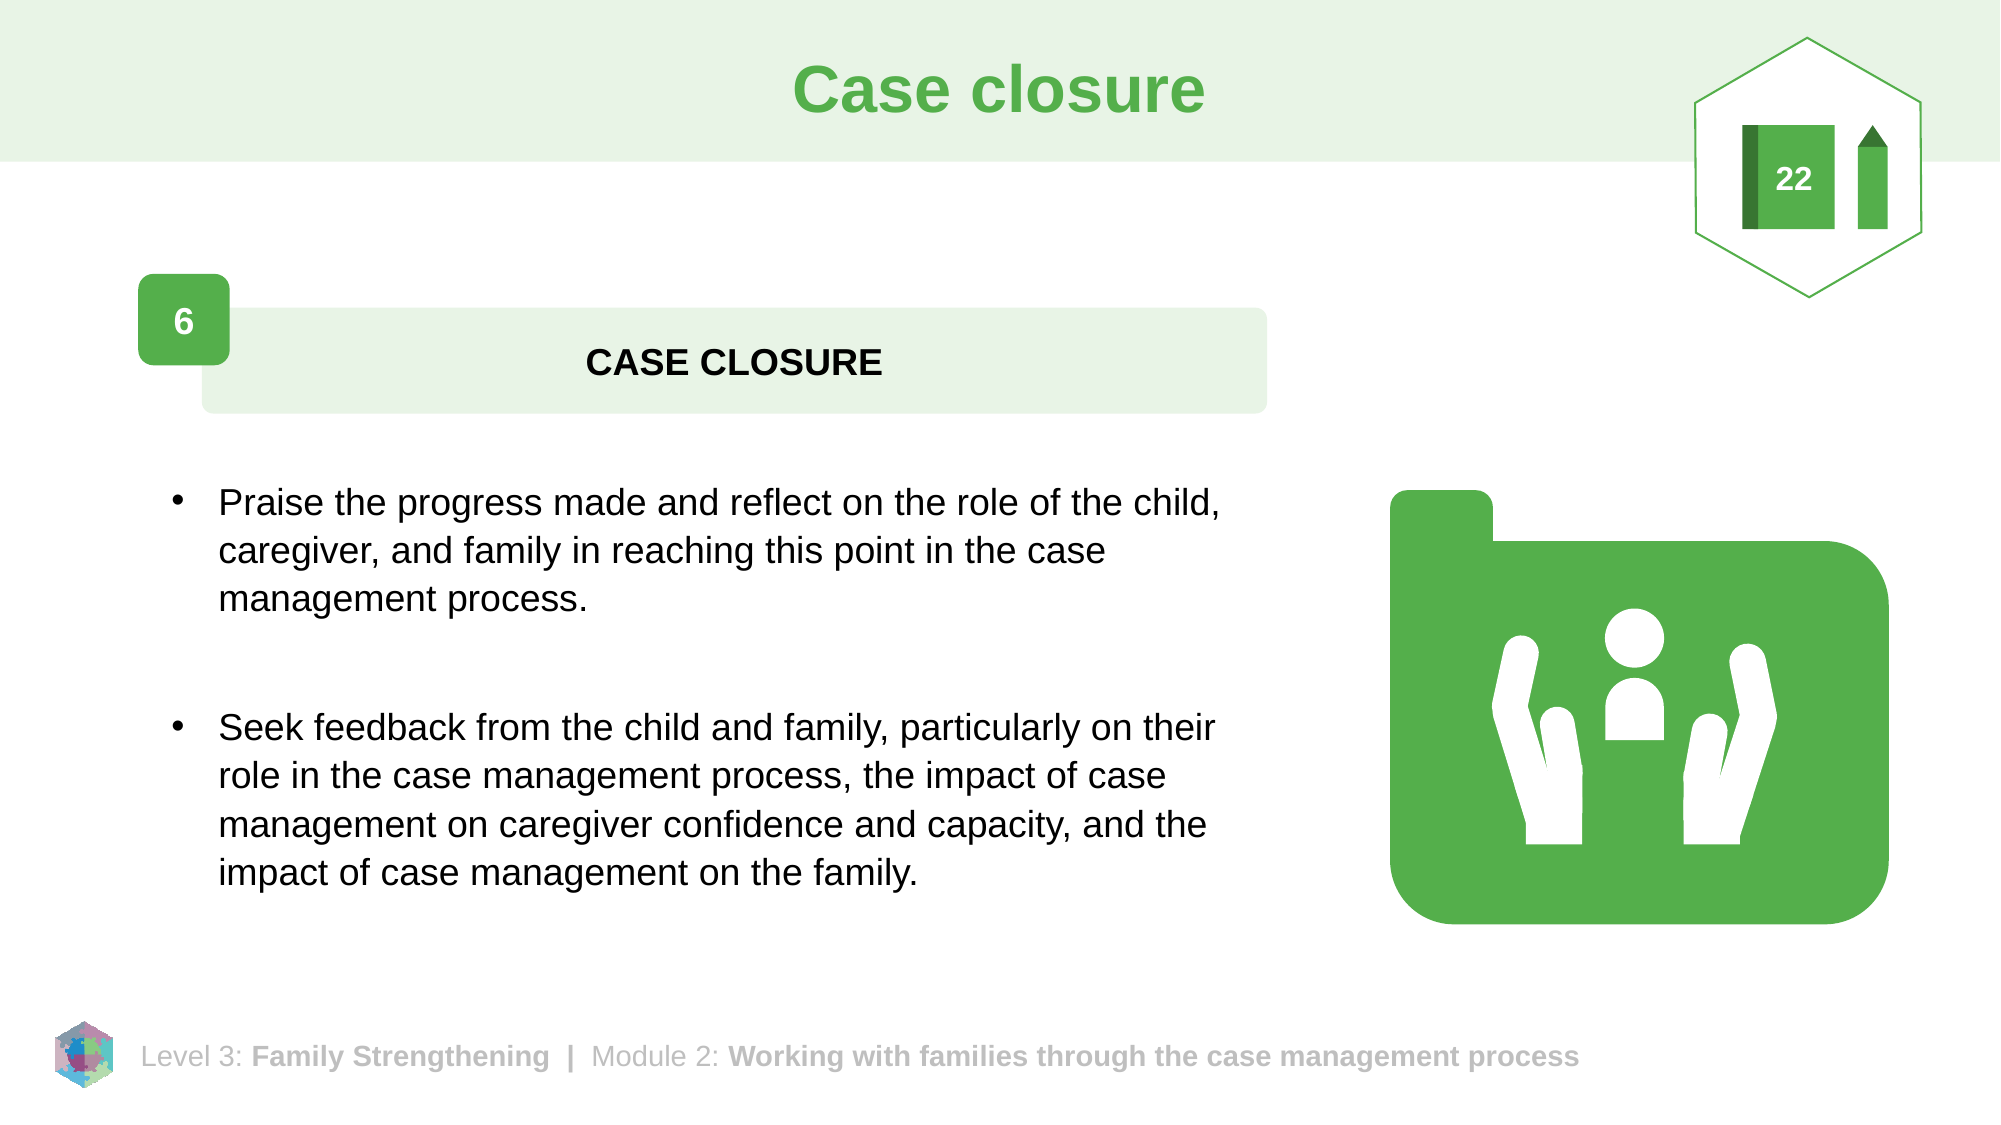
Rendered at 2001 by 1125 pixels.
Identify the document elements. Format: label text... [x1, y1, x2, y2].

picture [55, 1021, 113, 1088]
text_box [1390, 490, 1889, 925]
text_box Praise the progress made and reflect on the role of the child, caregiver, and family in reaching this point in the case management process. Seek feedback from the child and family, particularly on their role in the case management process, the impact of case management on caregiver confidence and capacity, and the impact of case management on the family. [156, 467, 1257, 901]
title Case closure [137, 19, 1863, 163]
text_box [1677, 55, 1939, 280]
text_box 6 [137, 272, 231, 367]
text_box CASE CLOSURE [200, 306, 1269, 415]
